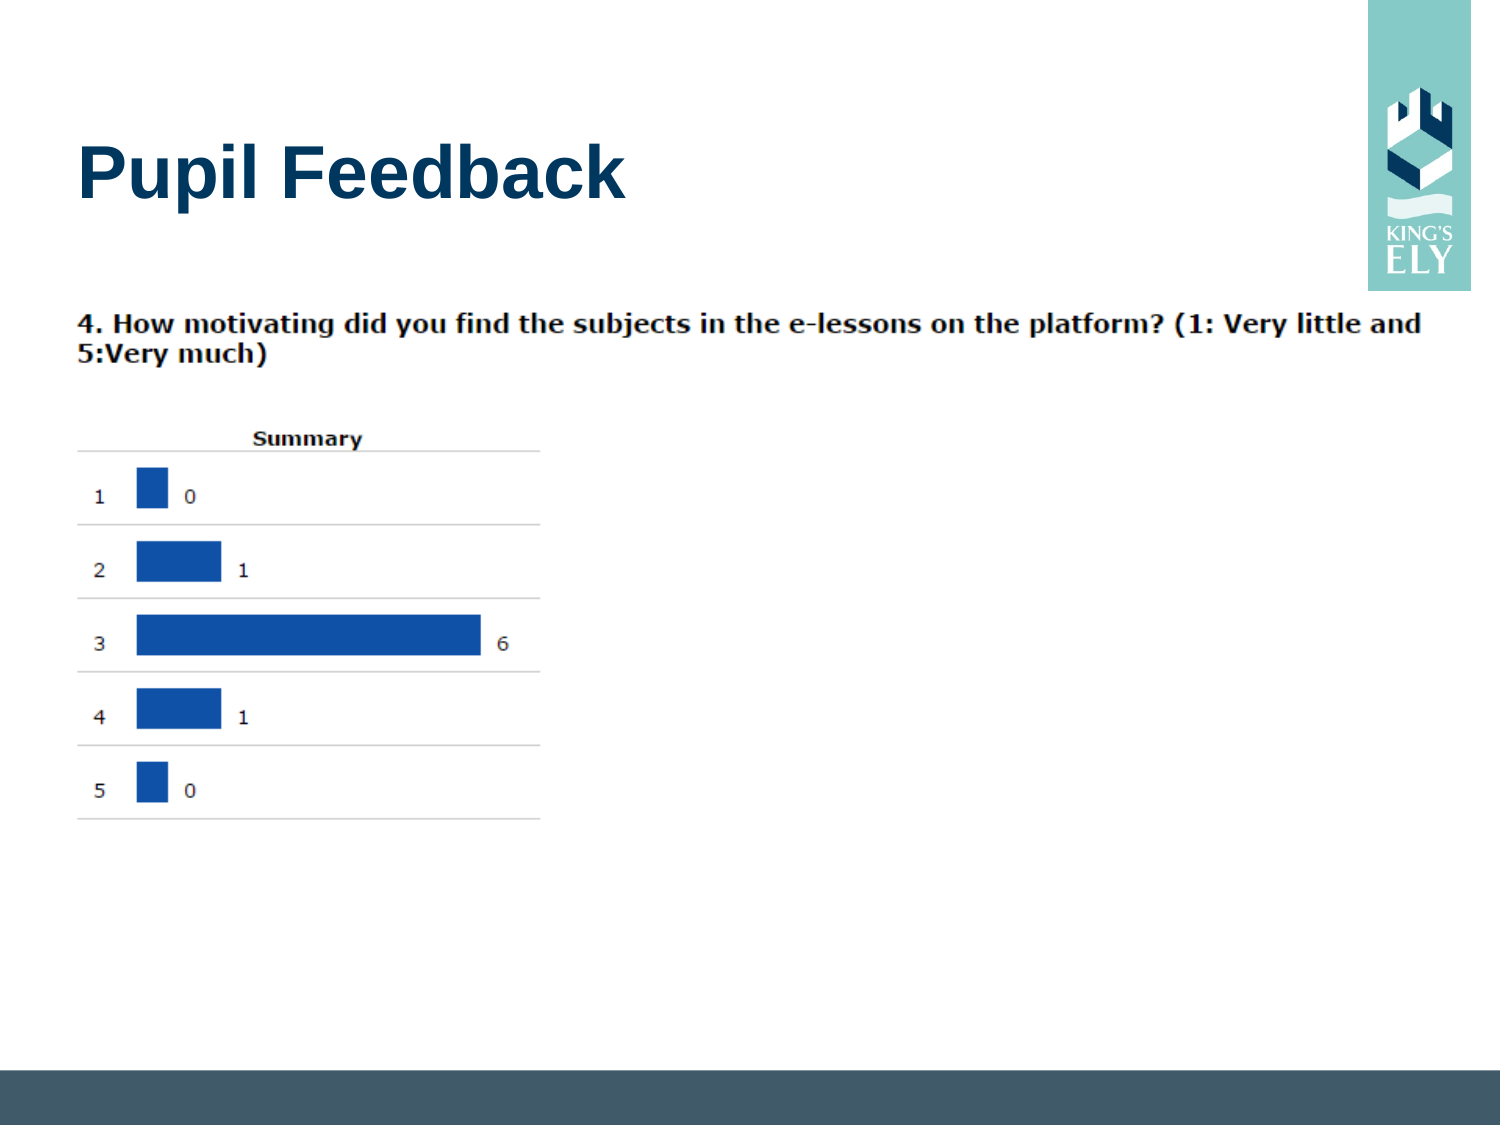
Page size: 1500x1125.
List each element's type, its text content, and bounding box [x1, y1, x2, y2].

title Pupil Feedback [62, 82, 1329, 256]
picture [1368, 0, 1471, 291]
picture [62, 302, 1474, 835]
